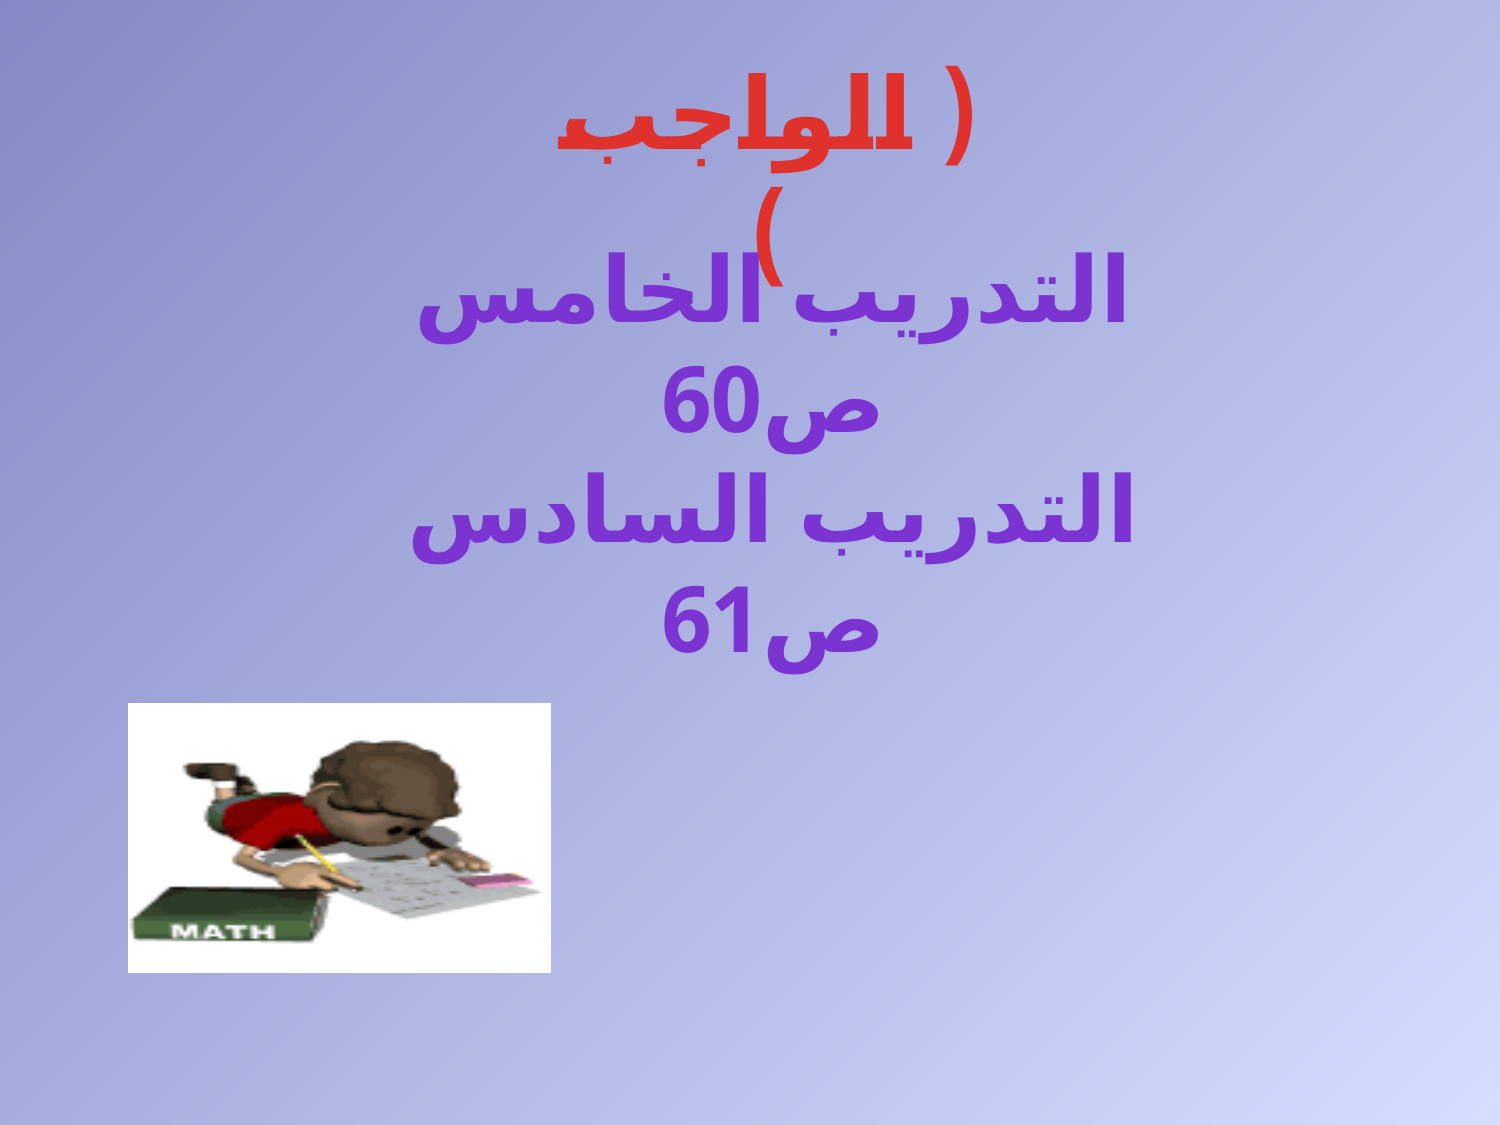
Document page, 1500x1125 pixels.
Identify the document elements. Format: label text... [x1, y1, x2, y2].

text_box التدريب الخامس ص60 التدريب السادس ص61 [349, 256, 1197, 647]
text_box ( الواجب ) [490, 68, 1022, 256]
picture [128, 702, 551, 973]
